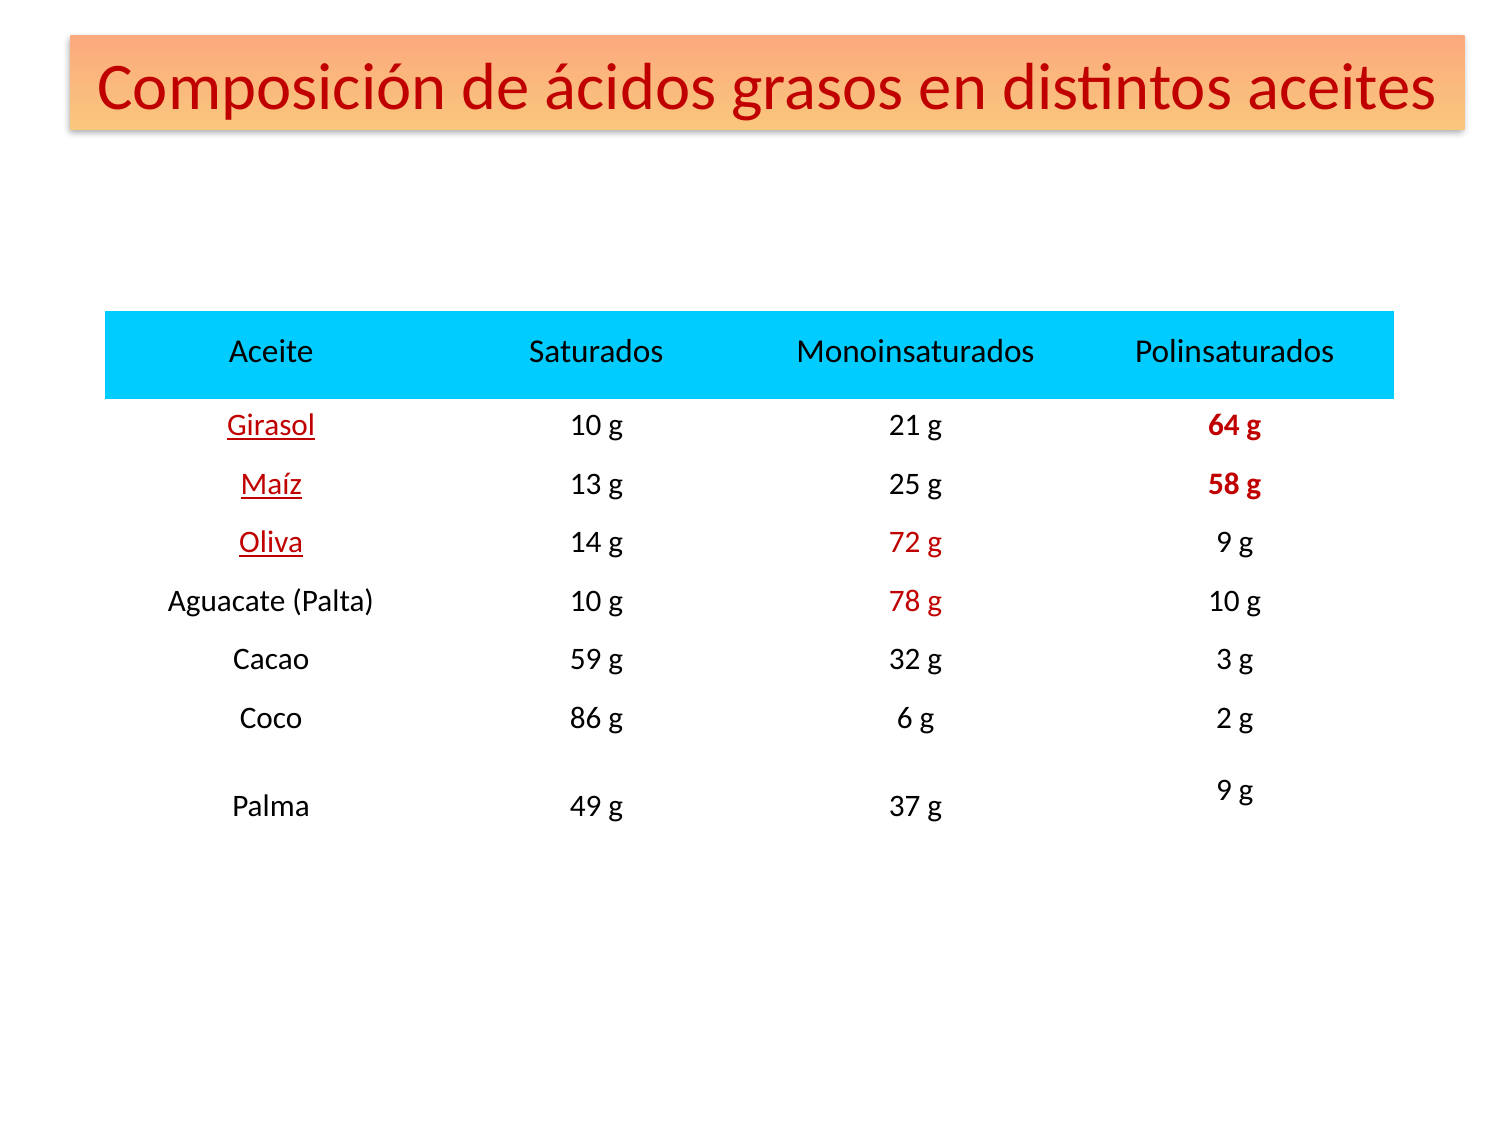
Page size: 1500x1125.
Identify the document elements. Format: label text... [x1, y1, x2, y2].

table_cell 10 g [1075, 574, 1394, 633]
table_header Aceite [105, 311, 437, 399]
table_cell 10 g [437, 574, 756, 633]
table_cell 72 g [756, 516, 1075, 574]
table_cell 25 g [756, 457, 1075, 516]
table_cell 14 g [437, 516, 756, 574]
table_cell 2 g [1075, 691, 1394, 750]
table_cell 32 g [756, 633, 1075, 691]
table_cell 9 g [1075, 516, 1394, 574]
table_cell 13 g [437, 457, 756, 516]
table_cell 9 g [1075, 750, 1394, 867]
table_cell 21 g [756, 399, 1075, 457]
table_cell 49 g [437, 750, 756, 867]
table_cell Aguacate (Palta) [105, 574, 437, 633]
table_cell Palma [105, 750, 437, 867]
table_cell Girasol [105, 399, 437, 457]
table_cell 64 g [1075, 399, 1394, 457]
table_header Saturados [437, 311, 756, 399]
table_cell 59 g [437, 633, 756, 691]
table_cell 10 g [437, 399, 756, 457]
table_cell 3 g [1075, 633, 1394, 691]
table_cell 37 g [756, 750, 1075, 867]
table_cell 78 g [756, 574, 1075, 633]
table_cell 86 g [437, 691, 756, 750]
table_cell Cacao [105, 633, 437, 691]
table_header Polinsaturados [1075, 311, 1394, 399]
table_cell Maíz [105, 457, 437, 516]
table_cell Oliva [105, 516, 437, 574]
table_header Monoinsaturados [756, 311, 1075, 399]
table_cell 58 g [1075, 457, 1394, 516]
table_cell 6 g [756, 691, 1075, 750]
table_cell Coco [105, 691, 437, 750]
text_box Composición de ácidos grasos en distintos aceites [70, 35, 1465, 130]
